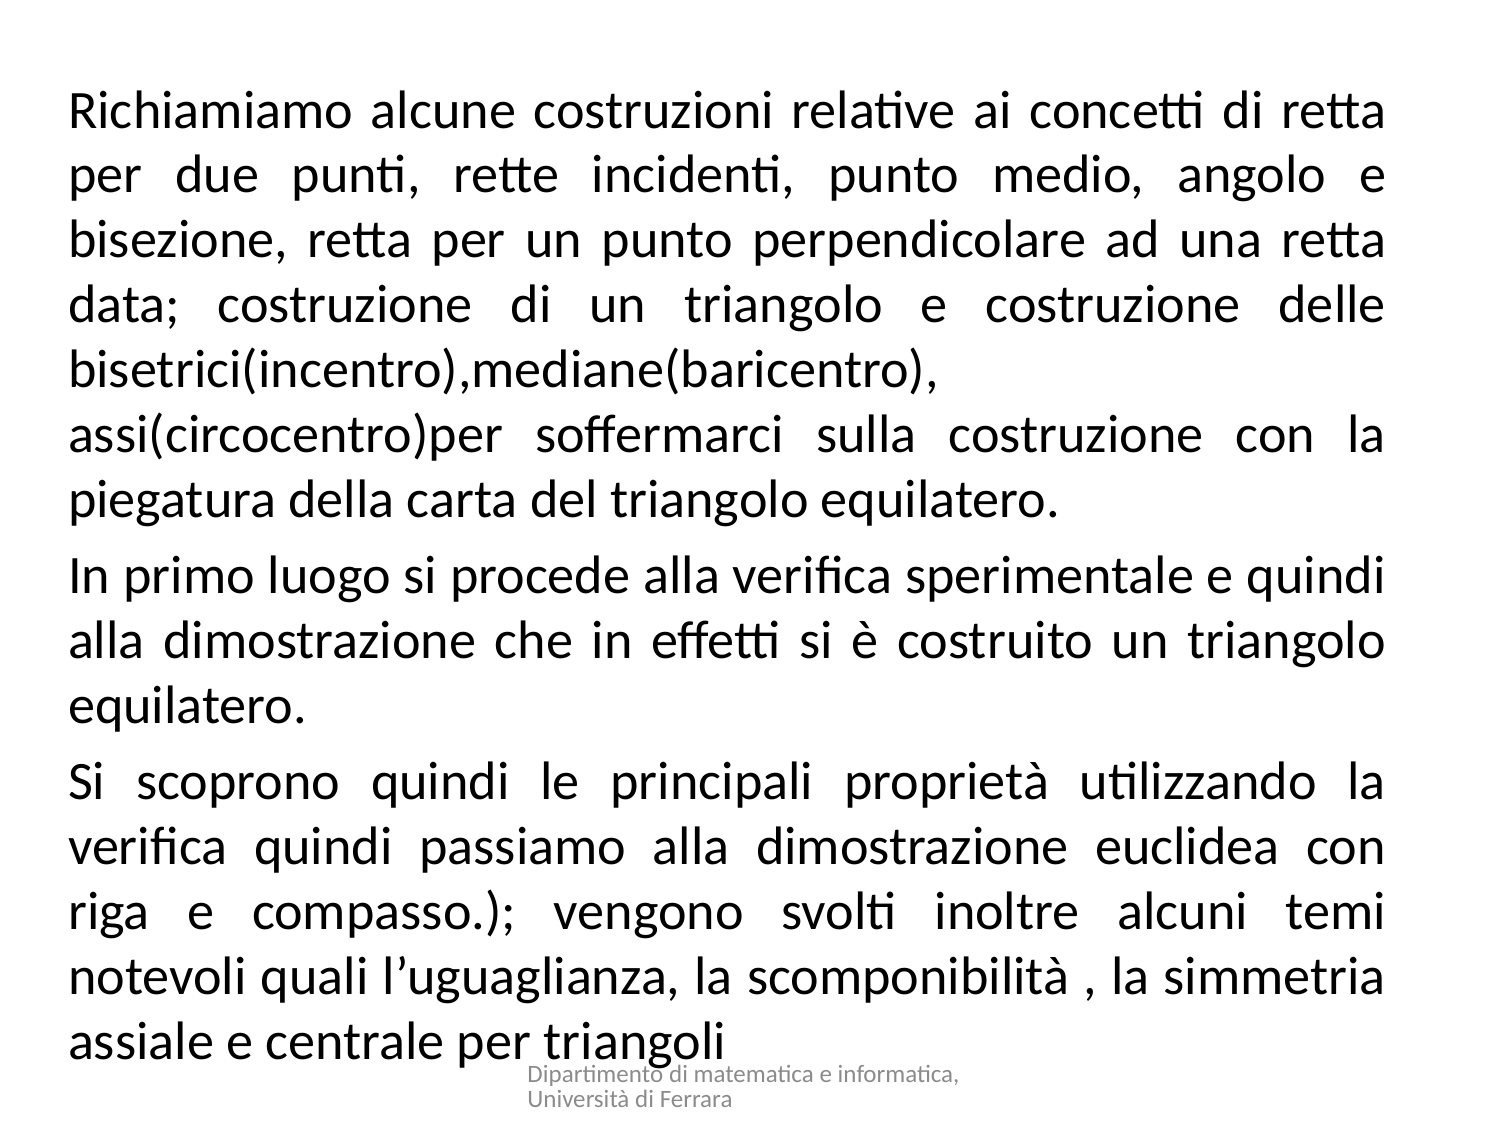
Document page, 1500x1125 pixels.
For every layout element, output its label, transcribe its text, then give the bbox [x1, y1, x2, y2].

footer Dipartimento di matematica e informatica, Università di Ferrara [512, 1042, 988, 1103]
list Richiamiamo alcune costruzioni relative ai concetti di retta per due punti, rette incidenti, punto medio, angolo e bisezione, retta per un punto perpendicolare ad una retta data; costruzione di un triangolo e costruzione delle bisetrici(incentro),mediane(baricentro), assi(circocentro)per soffermarci sulla costruzione con la piegatura della carta del triangolo equilatero. In primo luogo si procede alla verifica sperimentale e quindi alla dimostrazione che in effetti si è costruito un triangolo equilatero. Si scoprono quindi le principali proprietà utilizzando la verifica quindi passiamo alla dimostrazione euclidea con riga e compasso.); vengono svolti inoltre alcuni temi notevoli quali l’uguaglianza, la scomponibilità , la simmetria assiale e centrale per triangoli [53, 66, 1404, 935]
